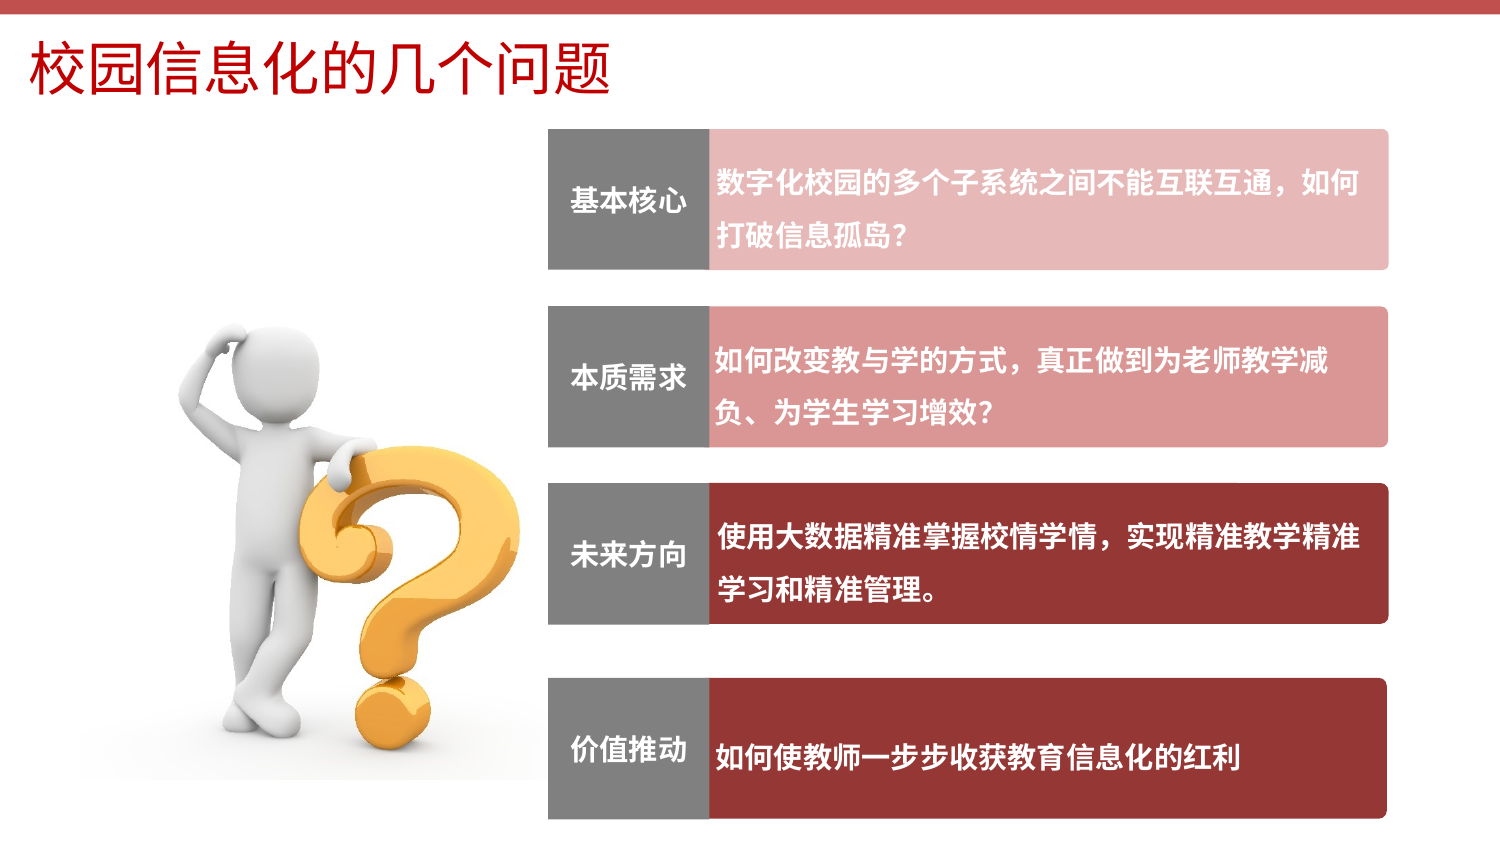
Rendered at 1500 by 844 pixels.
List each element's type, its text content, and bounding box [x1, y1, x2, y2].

text_box 校园信息化的几个问题 [17, 26, 1471, 107]
text_box 如何改变教与学的方式，真正做到为老师教学减负、为学生学习增效？ [712, 304, 1391, 450]
picture [78, 302, 557, 780]
text_box 基本核心 [546, 127, 712, 272]
text_box 未来方向 [562, 481, 712, 627]
text_box 如何使教师一步步收获教育信息化的红利 [705, 675, 1389, 821]
text_box 本质需求 [560, 304, 712, 450]
text_box 使用大数据精准掌握校情学情，实现精准教学精准学习和精准管理。 [707, 480, 1391, 627]
text_box 价值推动 [546, 676, 712, 821]
text_box 数字化校园的多个子系统之间不能互联互通，如何打破信息孤岛？ [705, 126, 1391, 273]
